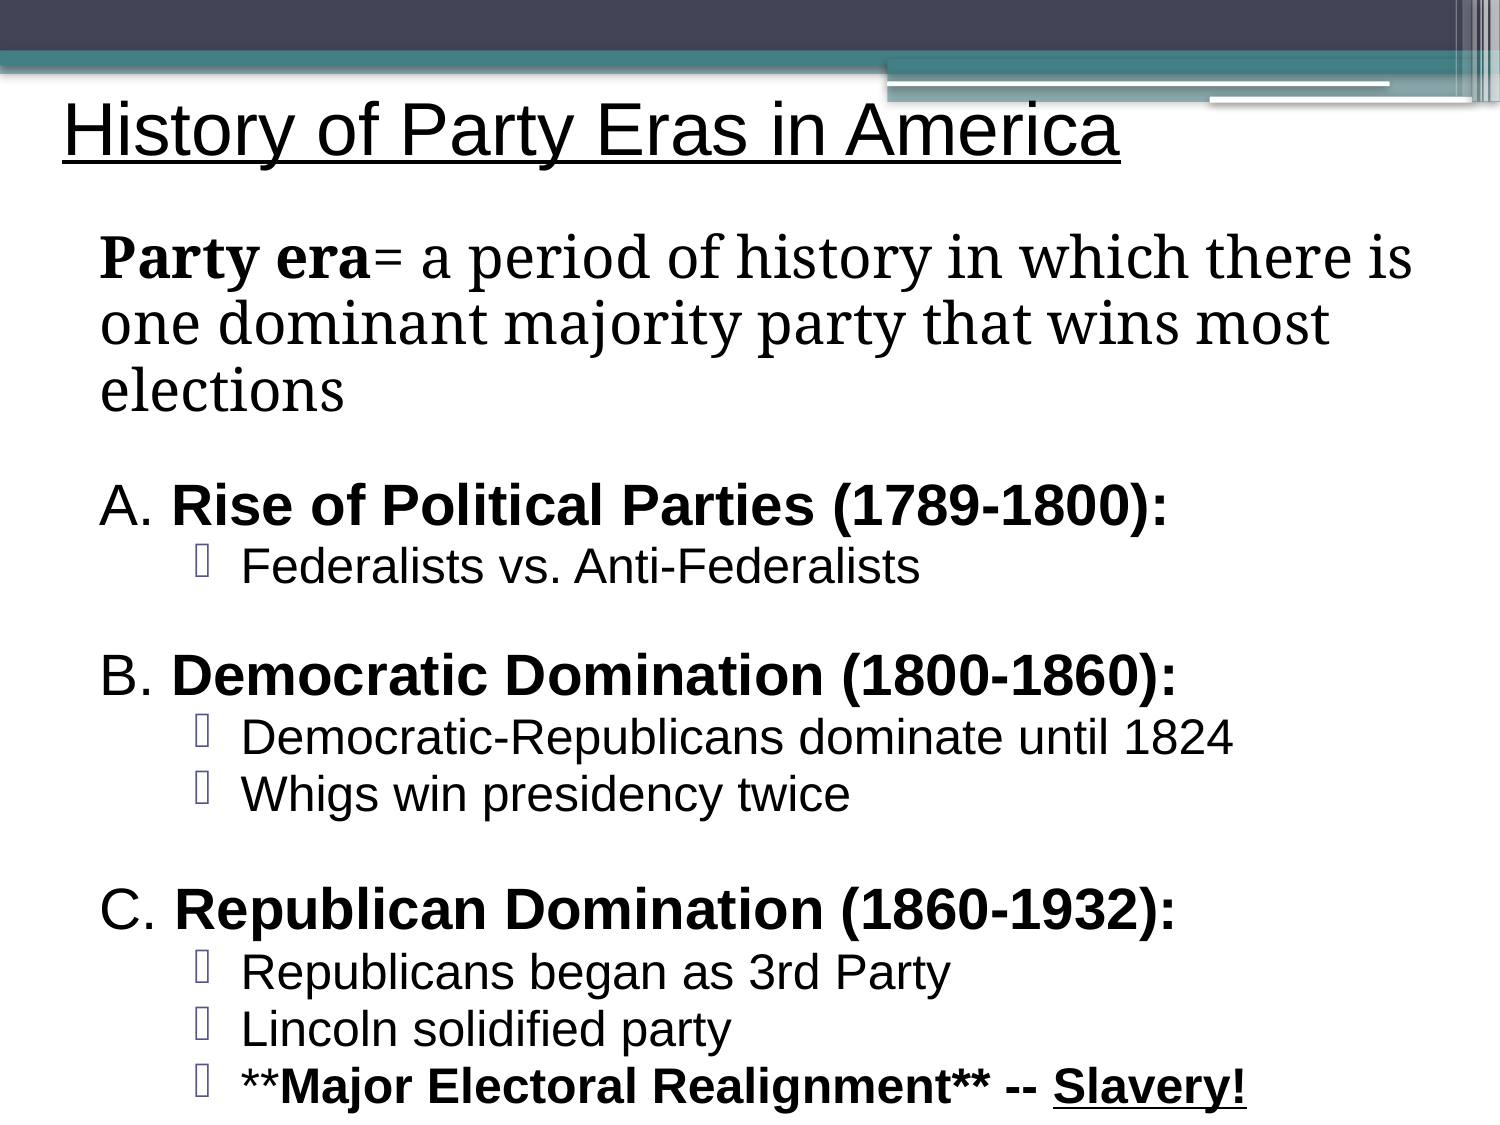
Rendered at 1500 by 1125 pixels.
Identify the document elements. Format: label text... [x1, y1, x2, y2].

subtitle Party era= a period of history in which there is one dominant majority party that wins most elections A. Rise of Political Parties (1789-1800): Federalists vs. Anti-Federalists B. Democratic Domination (1800-1860): Democratic-Republicans dominate until 1824 Whigs win presidency twice C. Republican Domination (1860-1932): Republicans began as 3rd Party Lincoln solidified party **Major Electoral Realignment** -- Slavery! [99, 224, 1457, 1125]
title History of Party Eras in America [62, 124, 1457, 226]
